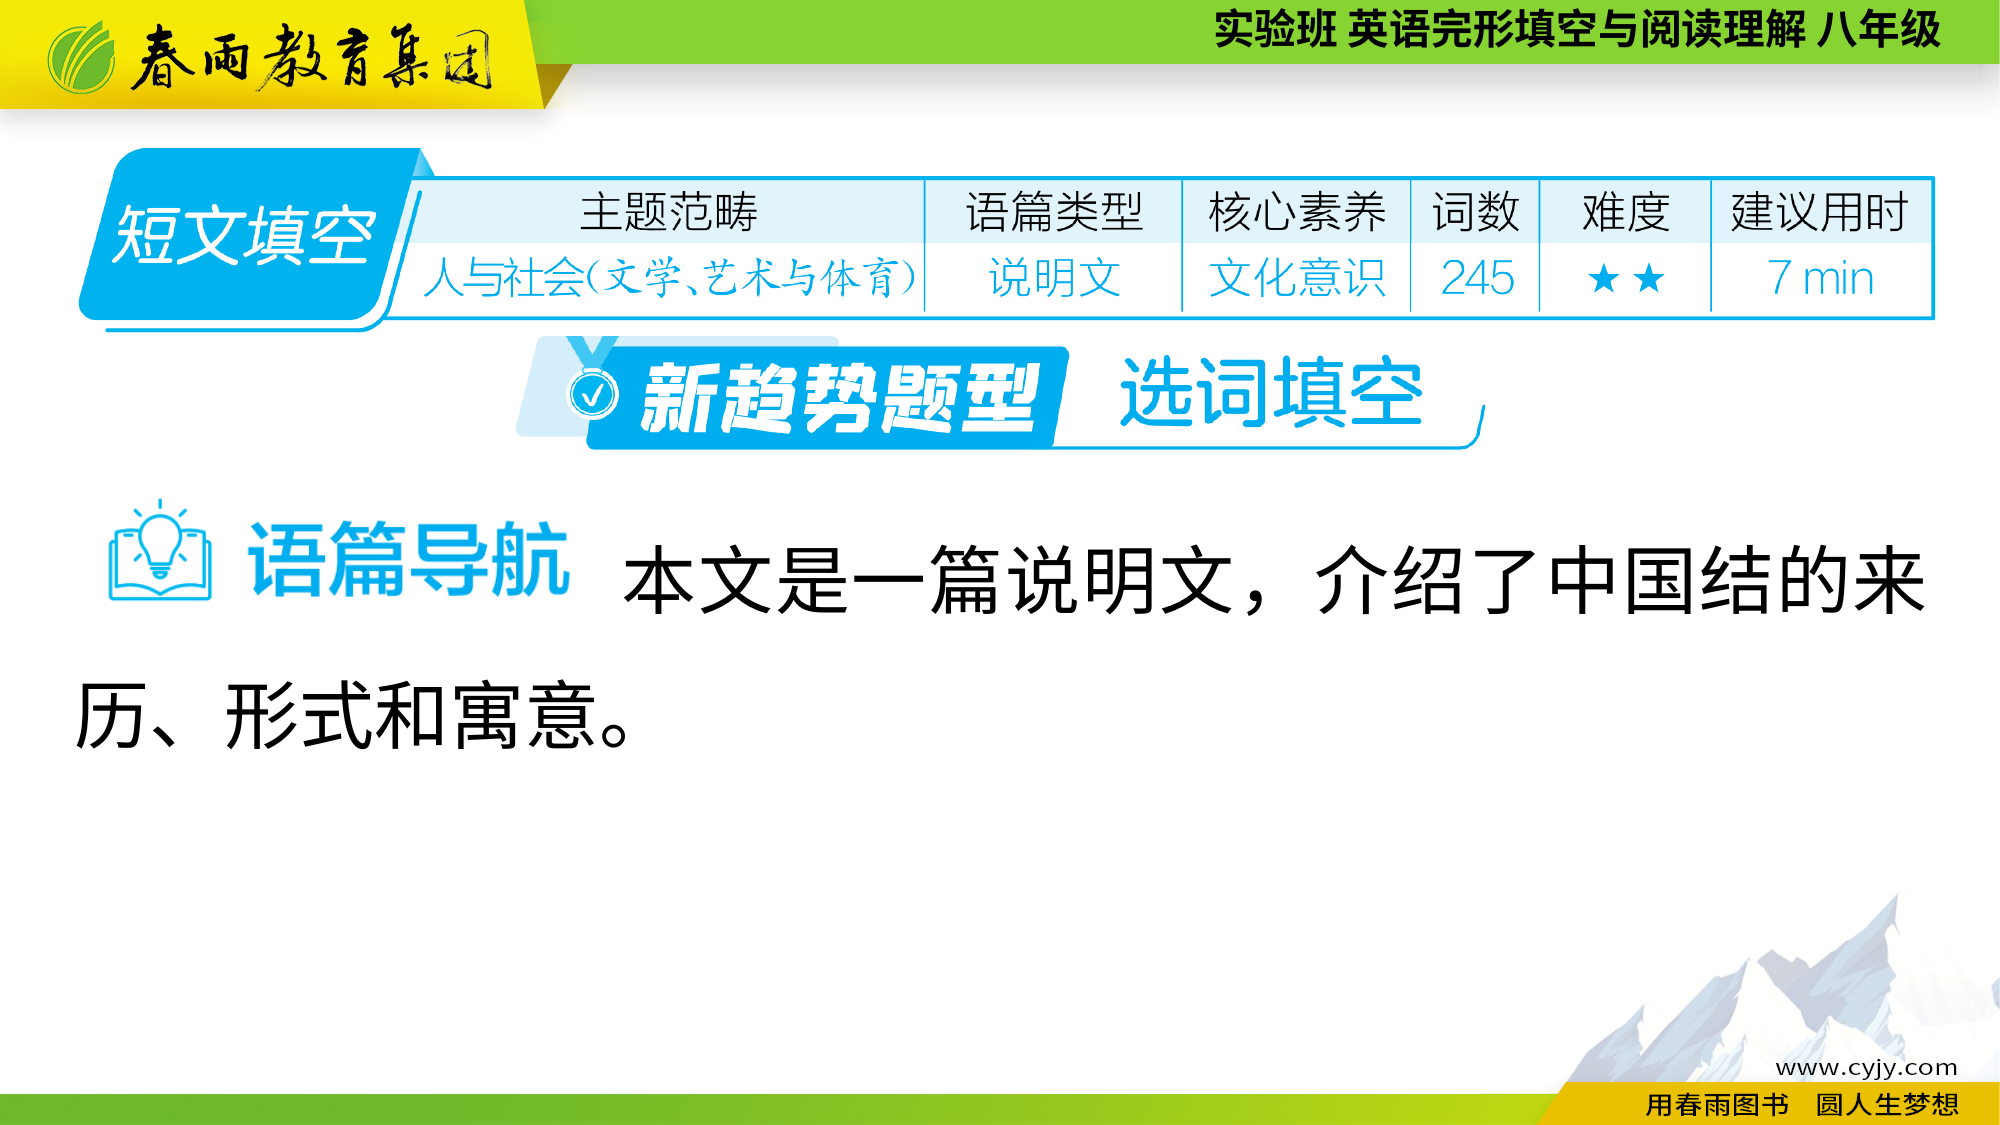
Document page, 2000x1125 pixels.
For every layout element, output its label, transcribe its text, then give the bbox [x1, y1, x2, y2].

picture [0, 0, 2000, 1125]
list 本文是一篇说明文，介绍了中国结的来历、形式和寓意。 [59, 480, 1944, 752]
